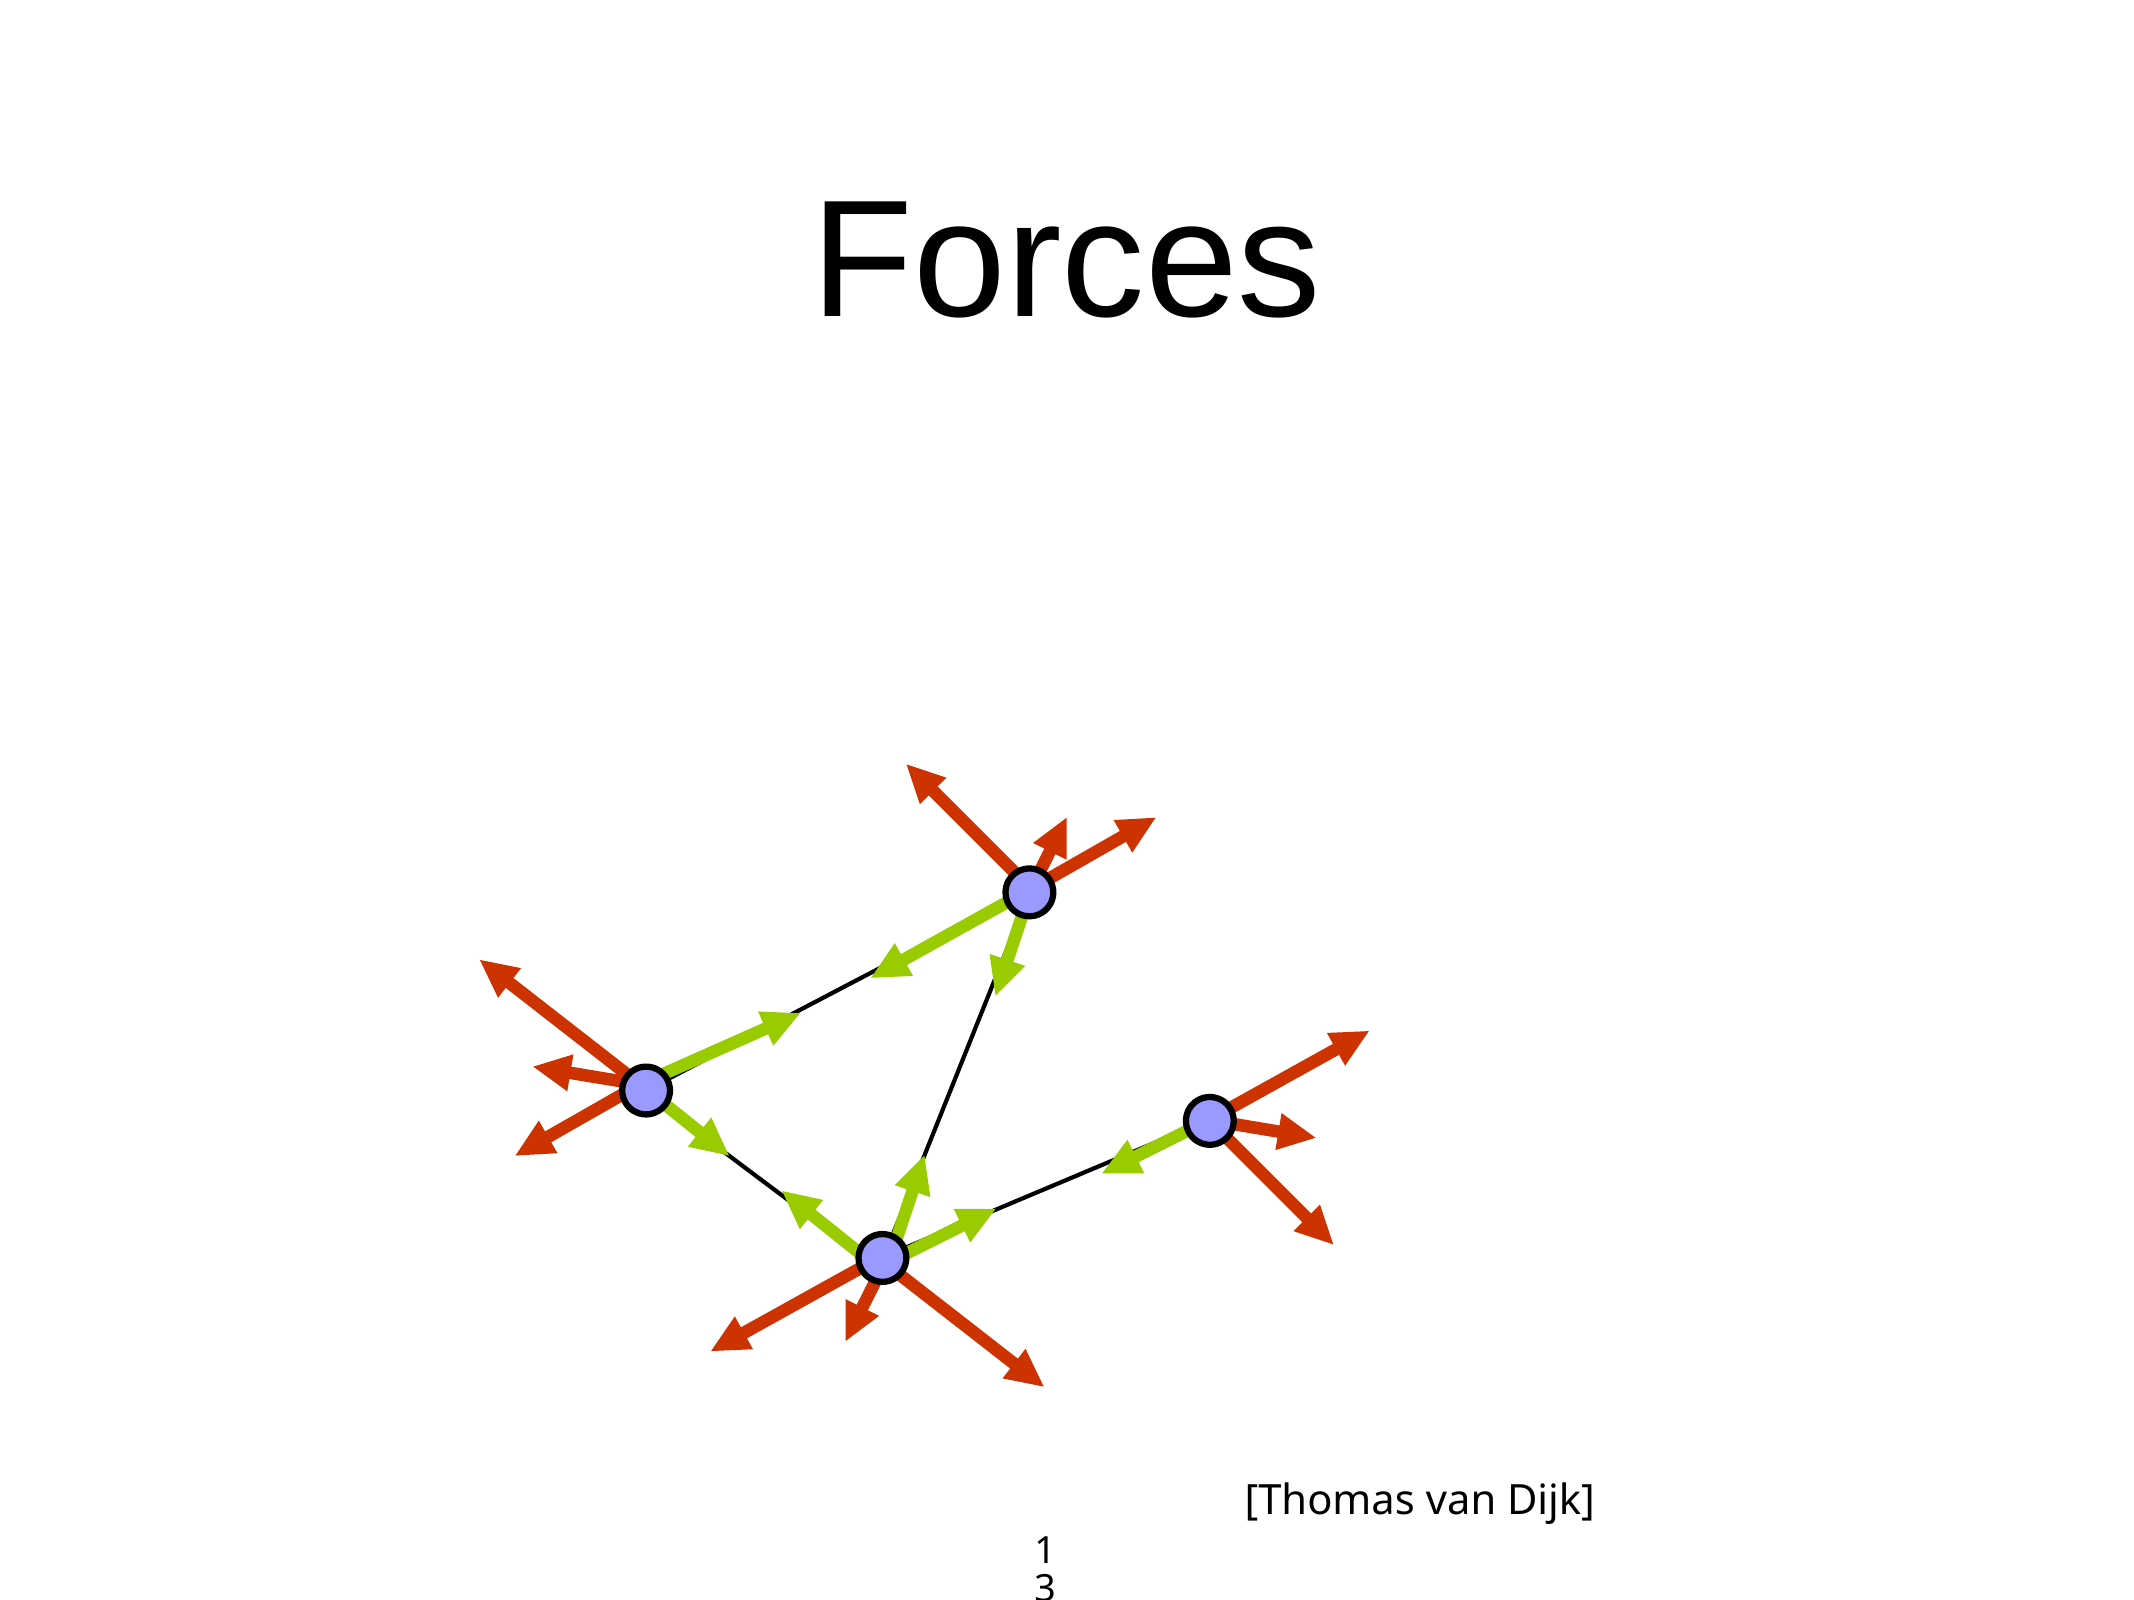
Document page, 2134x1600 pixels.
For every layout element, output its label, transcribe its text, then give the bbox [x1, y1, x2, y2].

title Forces [155, 72, 1978, 428]
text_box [479, 764, 1370, 1387]
slide_number 13 [1025, 1517, 1067, 1581]
text_box [Thomas van Dijk] [1236, 1464, 1604, 1532]
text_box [639, 888, 1210, 1263]
